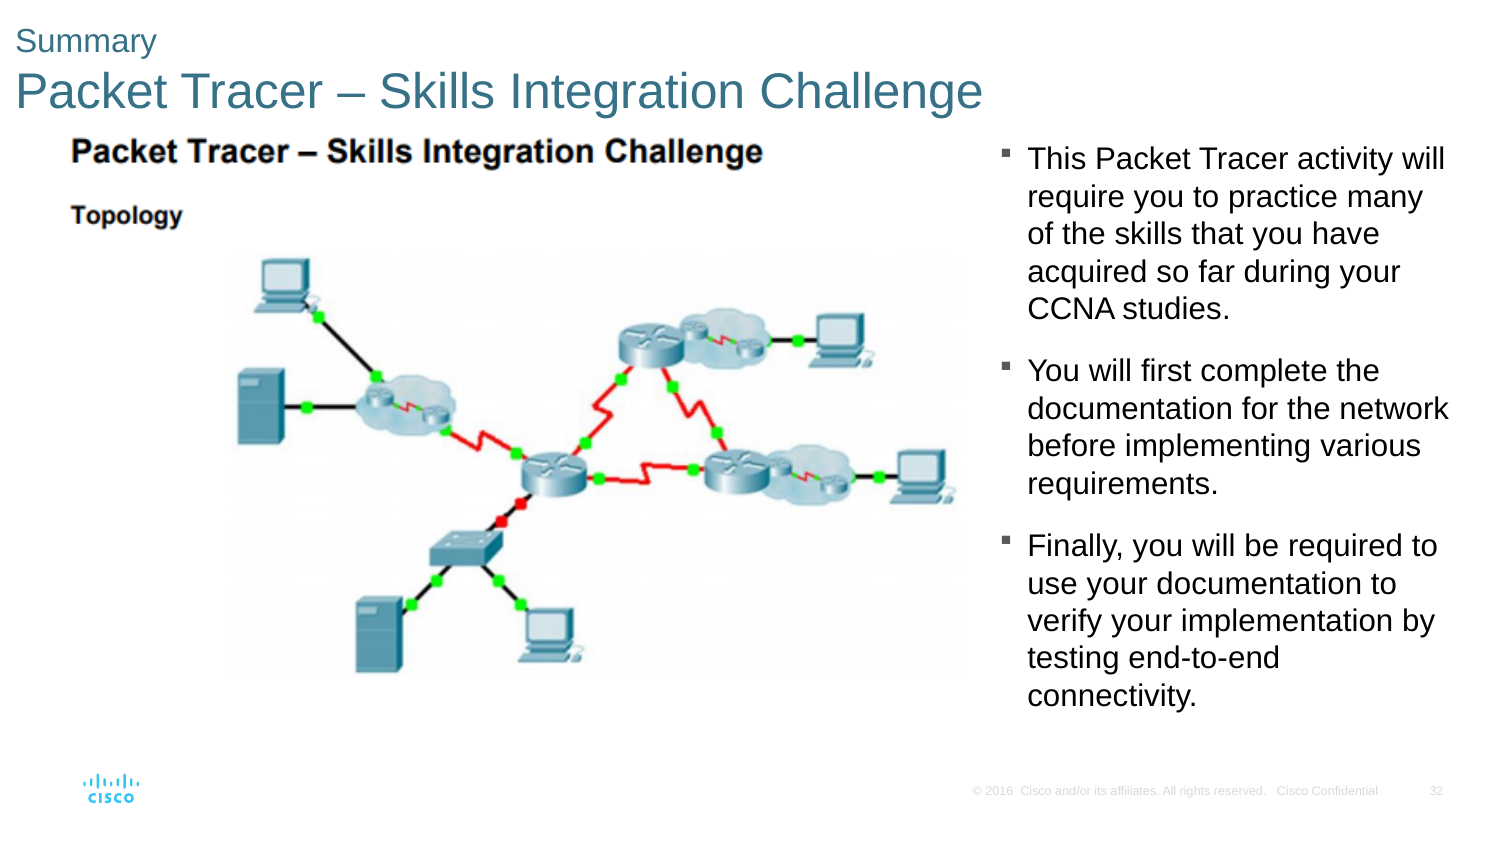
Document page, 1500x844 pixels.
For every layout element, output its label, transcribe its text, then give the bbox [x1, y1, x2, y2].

list This Packet Tracer activity will require you to practice many of the skills that you have acquired so far during your CCNA studies. You will first complete the documentation for the network before implementing various requirements. Finally, you will be required to use your documentation to verify your implementation by testing end-to-end connectivity. [984, 131, 1471, 746]
picture [63, 130, 973, 685]
title Summary Packet Tracer – Skills Integration Challenge [0, 6, 1392, 131]
